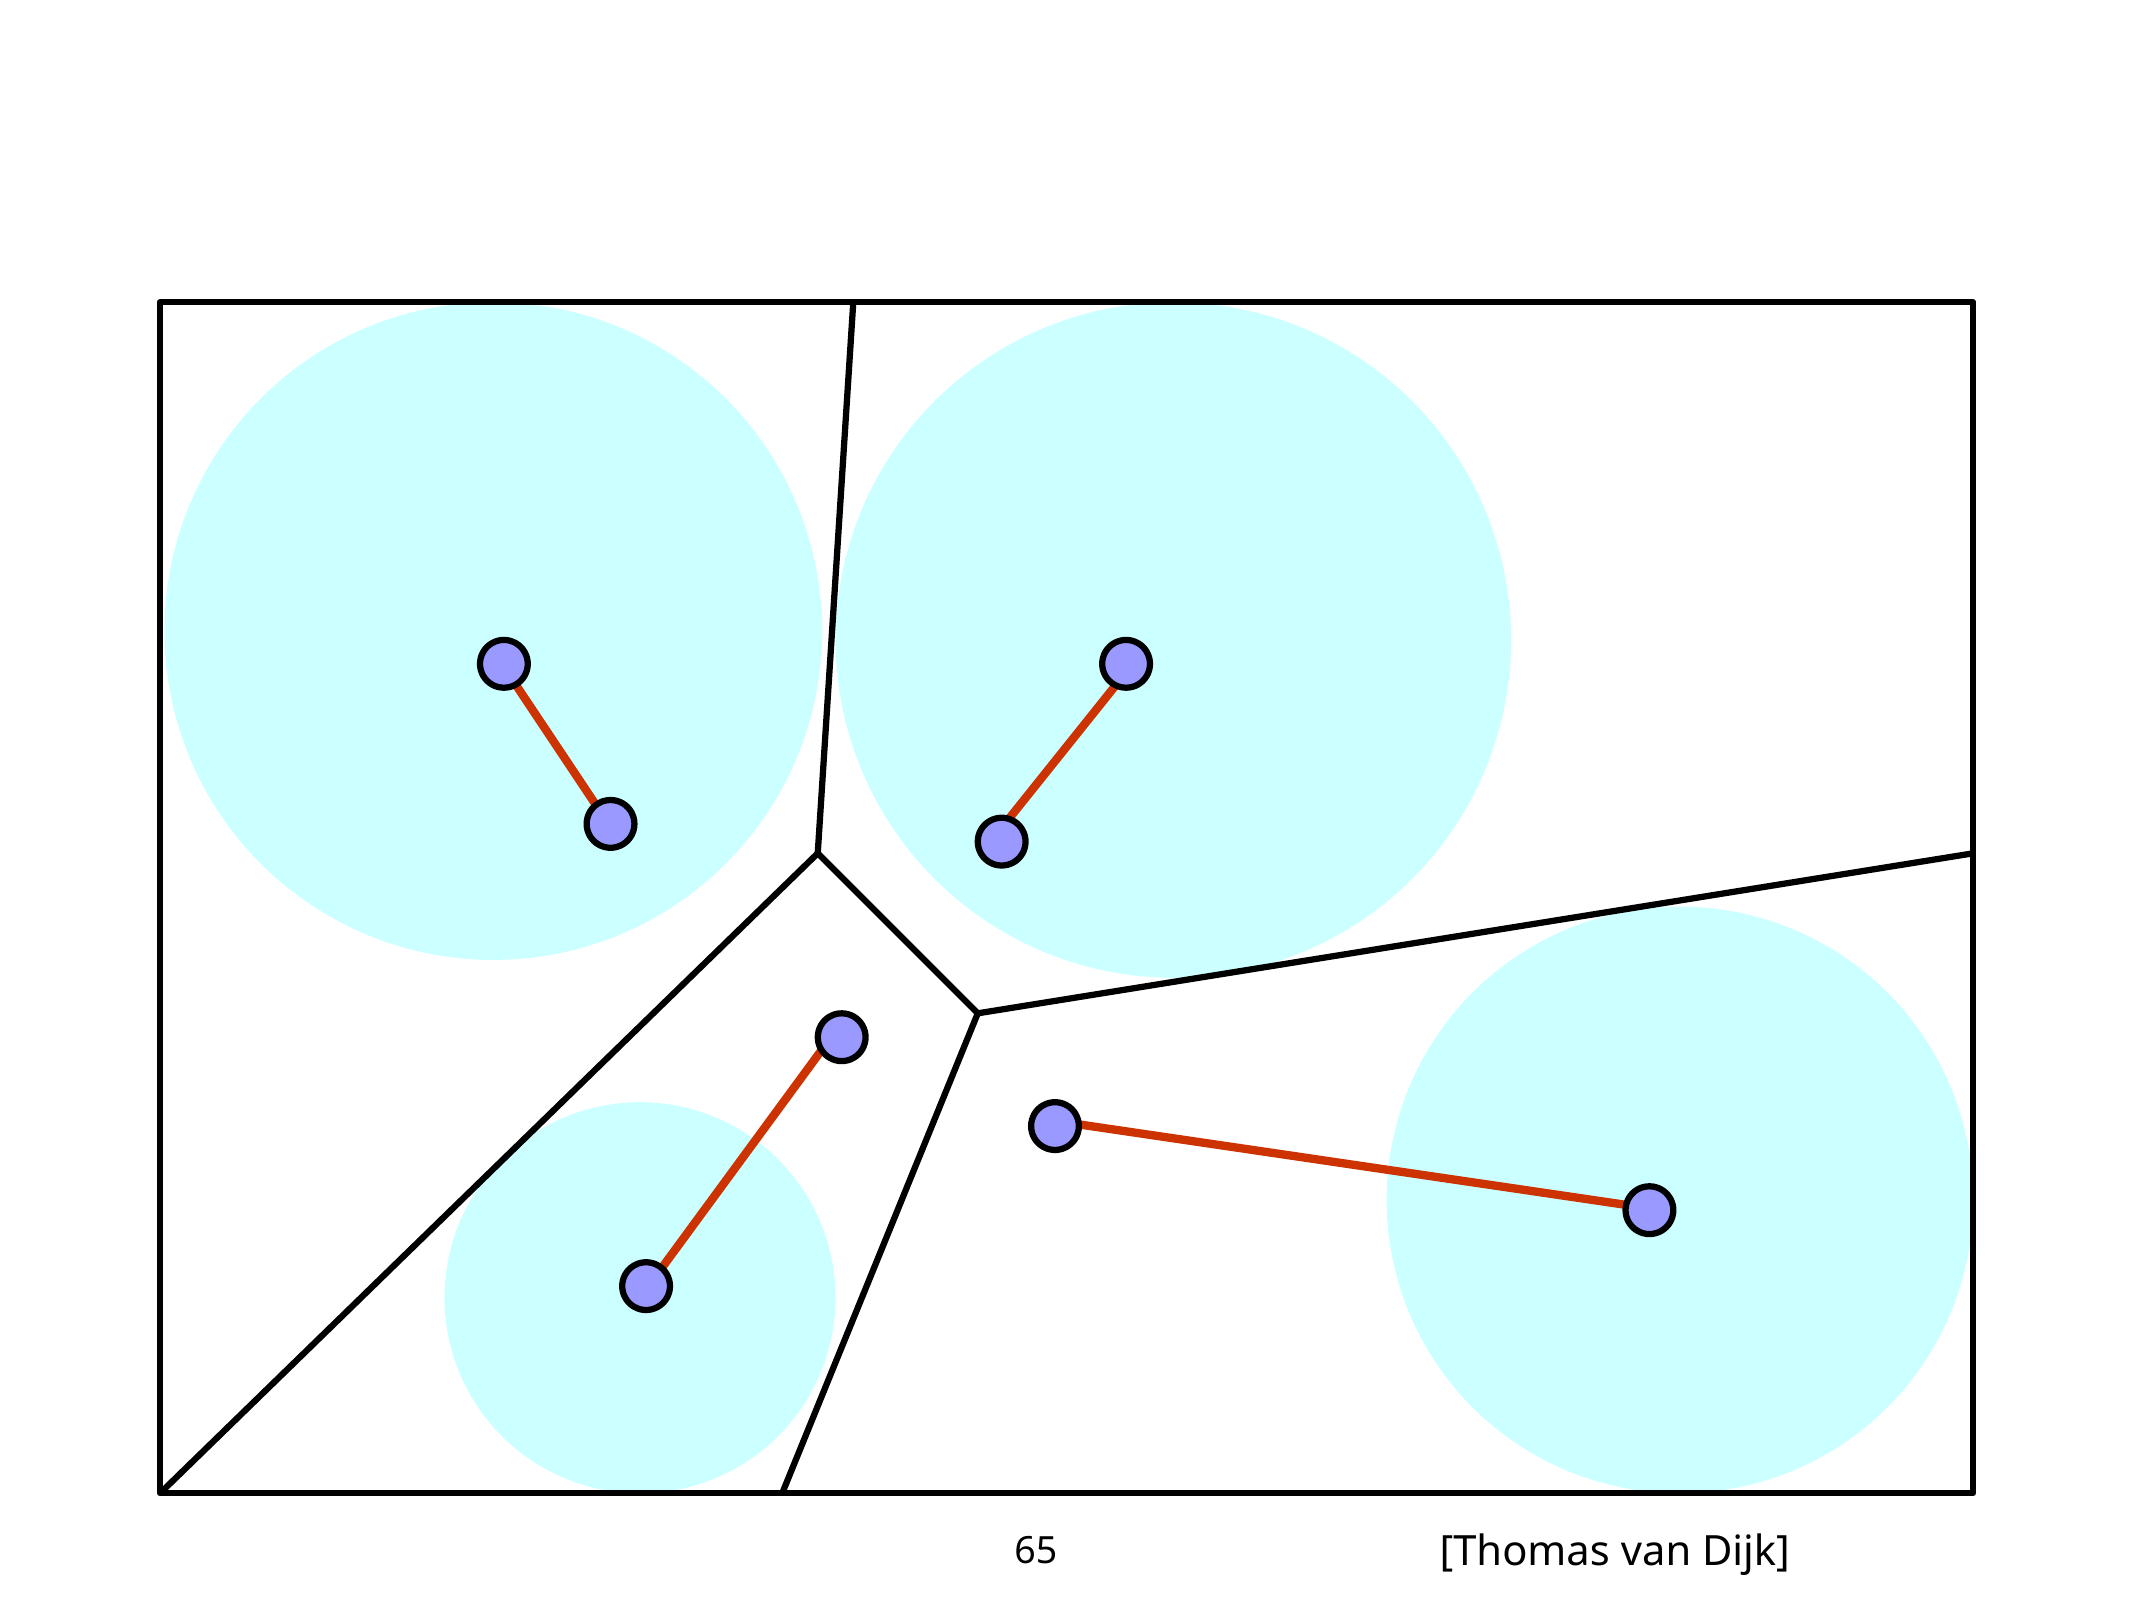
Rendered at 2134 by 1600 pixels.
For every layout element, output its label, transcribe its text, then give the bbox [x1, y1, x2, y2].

text_box [Thomas van Dijk] [1431, 1515, 1799, 1583]
slide_number 65 [1004, 1517, 1067, 1581]
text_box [479, 639, 1674, 1311]
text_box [159, 301, 1974, 1494]
